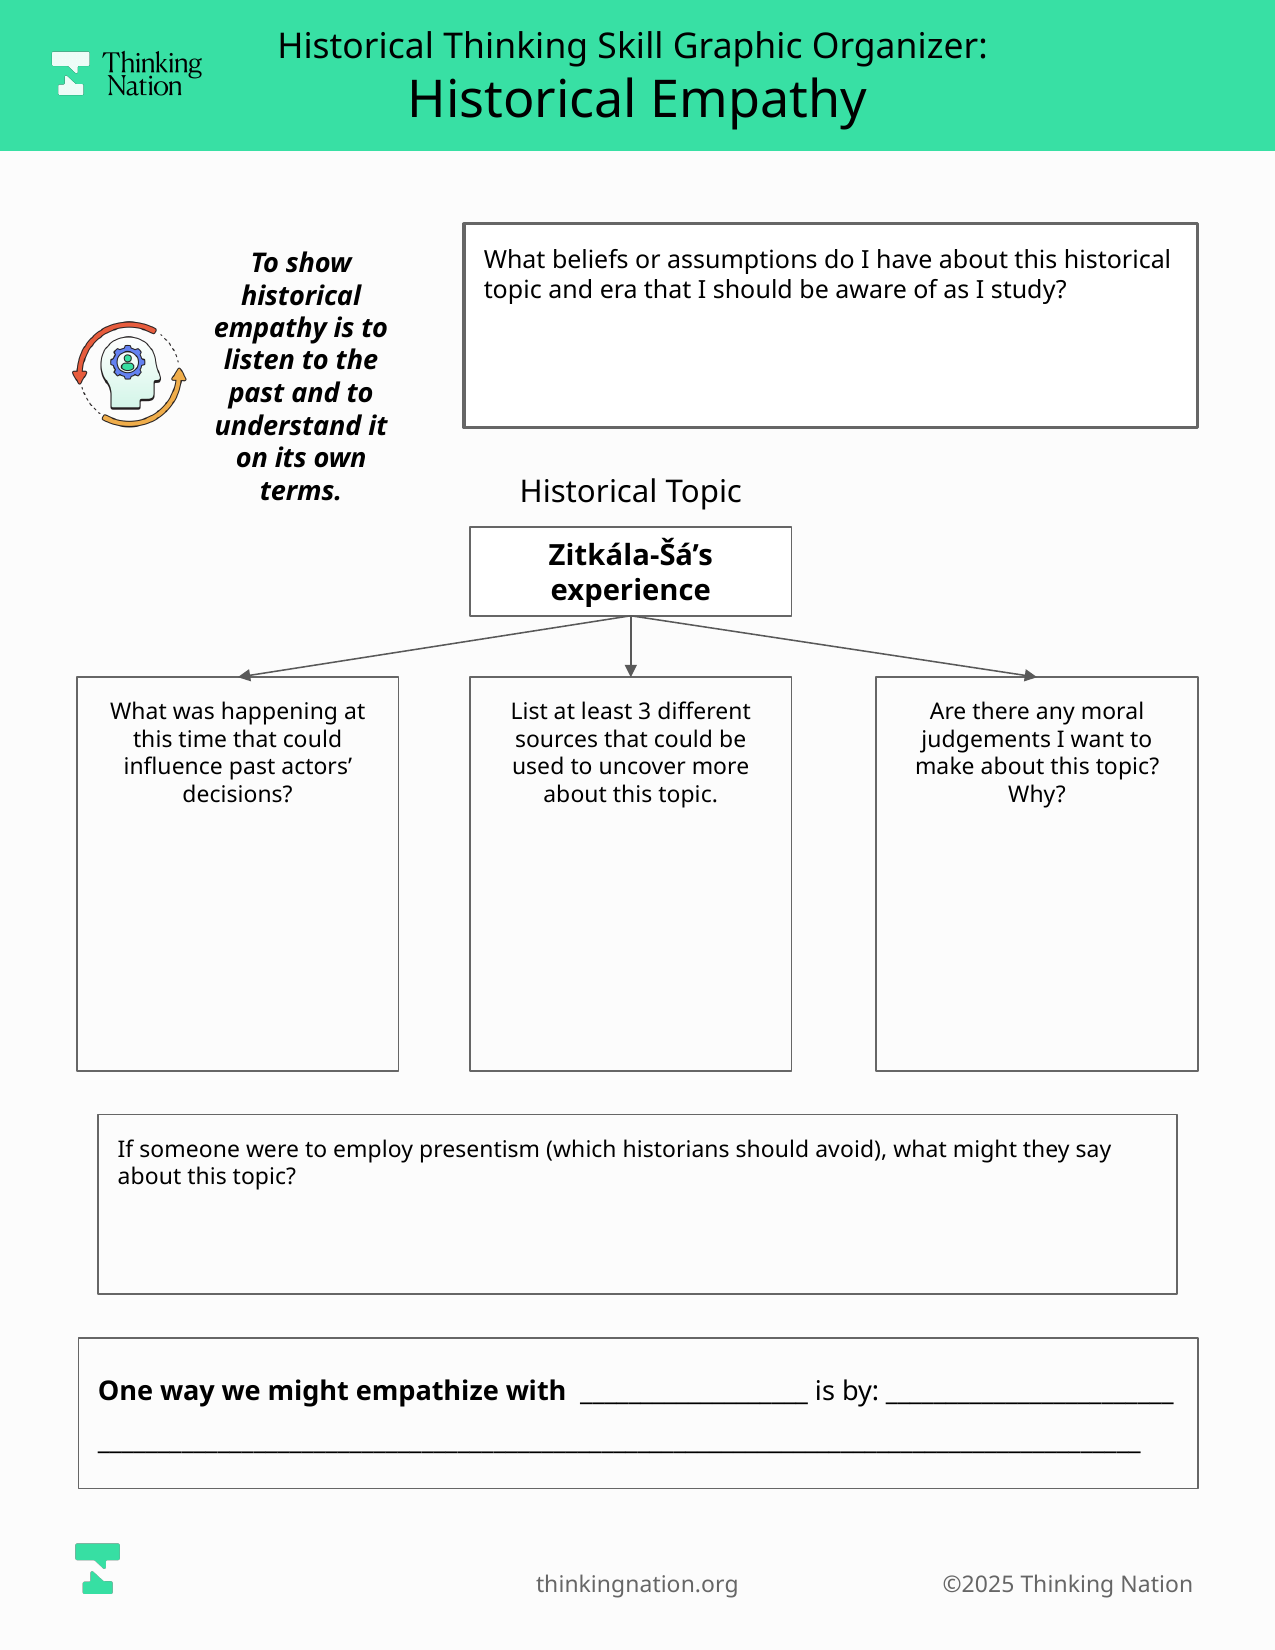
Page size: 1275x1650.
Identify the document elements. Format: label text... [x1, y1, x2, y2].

text_box Historical Thinking Skill Graphic Organizer: Historical Empathy [0, 0, 1275, 151]
text_box thinkingnation.org [486, 1553, 789, 1605]
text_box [237, 615, 629, 678]
text_box One way we might empathize with ___________________ is by: ________________________ _______________________________________________________________________________________ [78, 1337, 1198, 1489]
text_box List at least 3 different sources that could be used to uncover more about this topic. [469, 687, 792, 1071]
picture [62, 307, 196, 442]
text_box Are there any moral judgements I want to make about this topic? Why? [876, 677, 1198, 1071]
text_box What beliefs or assumptions do I have about this historical topic and era that I should be aware of as I study? [464, 223, 1198, 428]
picture [35, 37, 207, 109]
text_box Historical Topic [490, 451, 771, 522]
text_box ©2025 Thinking Nation [907, 1553, 1210, 1605]
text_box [632, 615, 1038, 678]
text_box What was happening at this time that could influence past actors’ decisions? [76, 677, 399, 1071]
text_box If someone were to employ presentism (which historians should avoid), what might they say about this topic? [98, 1114, 1177, 1295]
picture [62, 1533, 133, 1604]
text_box To show historical empathy is to listen to the past and to understand it on its own terms. [175, 223, 426, 527]
text_box Zitkála-Šá’s experience [469, 527, 792, 614]
